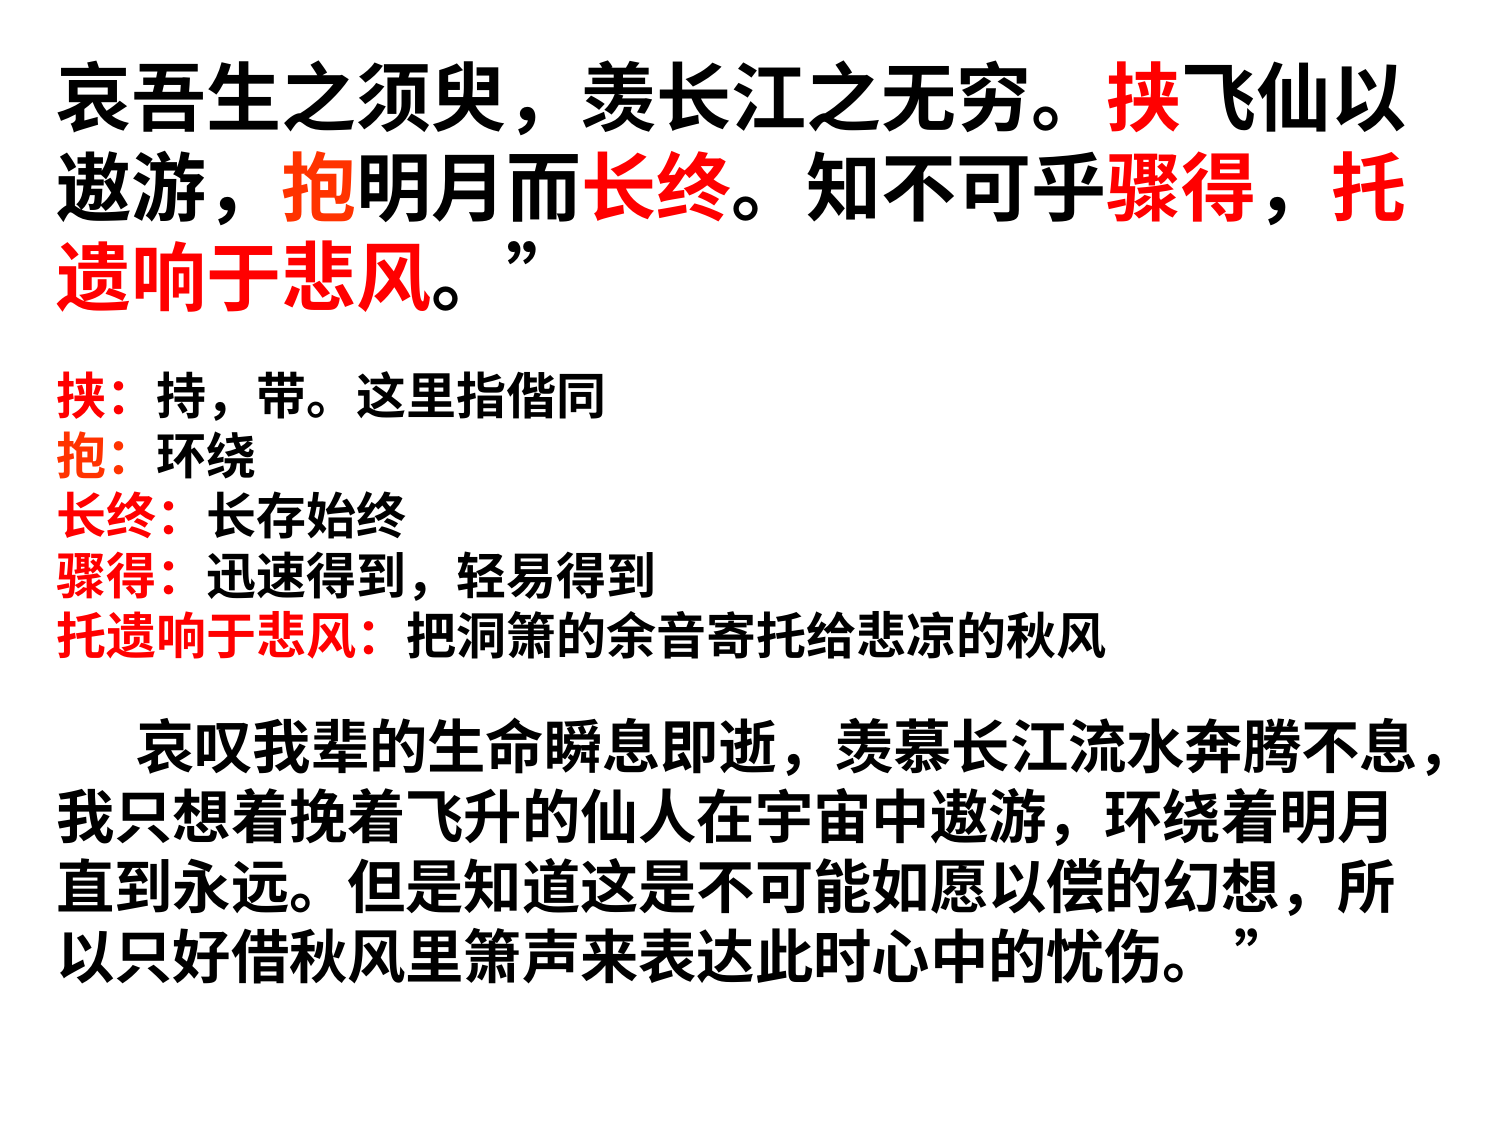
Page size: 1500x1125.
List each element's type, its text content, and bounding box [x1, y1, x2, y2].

text_box 哀吾生之须臾，羡长江之无穷。挟飞仙以遨游，抱明月而长终。知不可乎骤得，托遗响于悲风。” 挟：持，带。这里指偕同 抱：环绕 长终：长存始终 骤得：迅速得到，轻易得到 托遗响于悲风：把洞箫的余音寄托给悲凉的秋风 哀叹我辈的生命瞬息即逝，羡慕长江流水奔腾不息，我只想着挽着飞升的仙人在宇宙中遨游，环绕着明月直到永远。但是知道这是不可能如愿以偿的幻想，所以只好借秋风里箫声来表达此时心中的忧伤。 ” [41, 42, 1436, 998]
